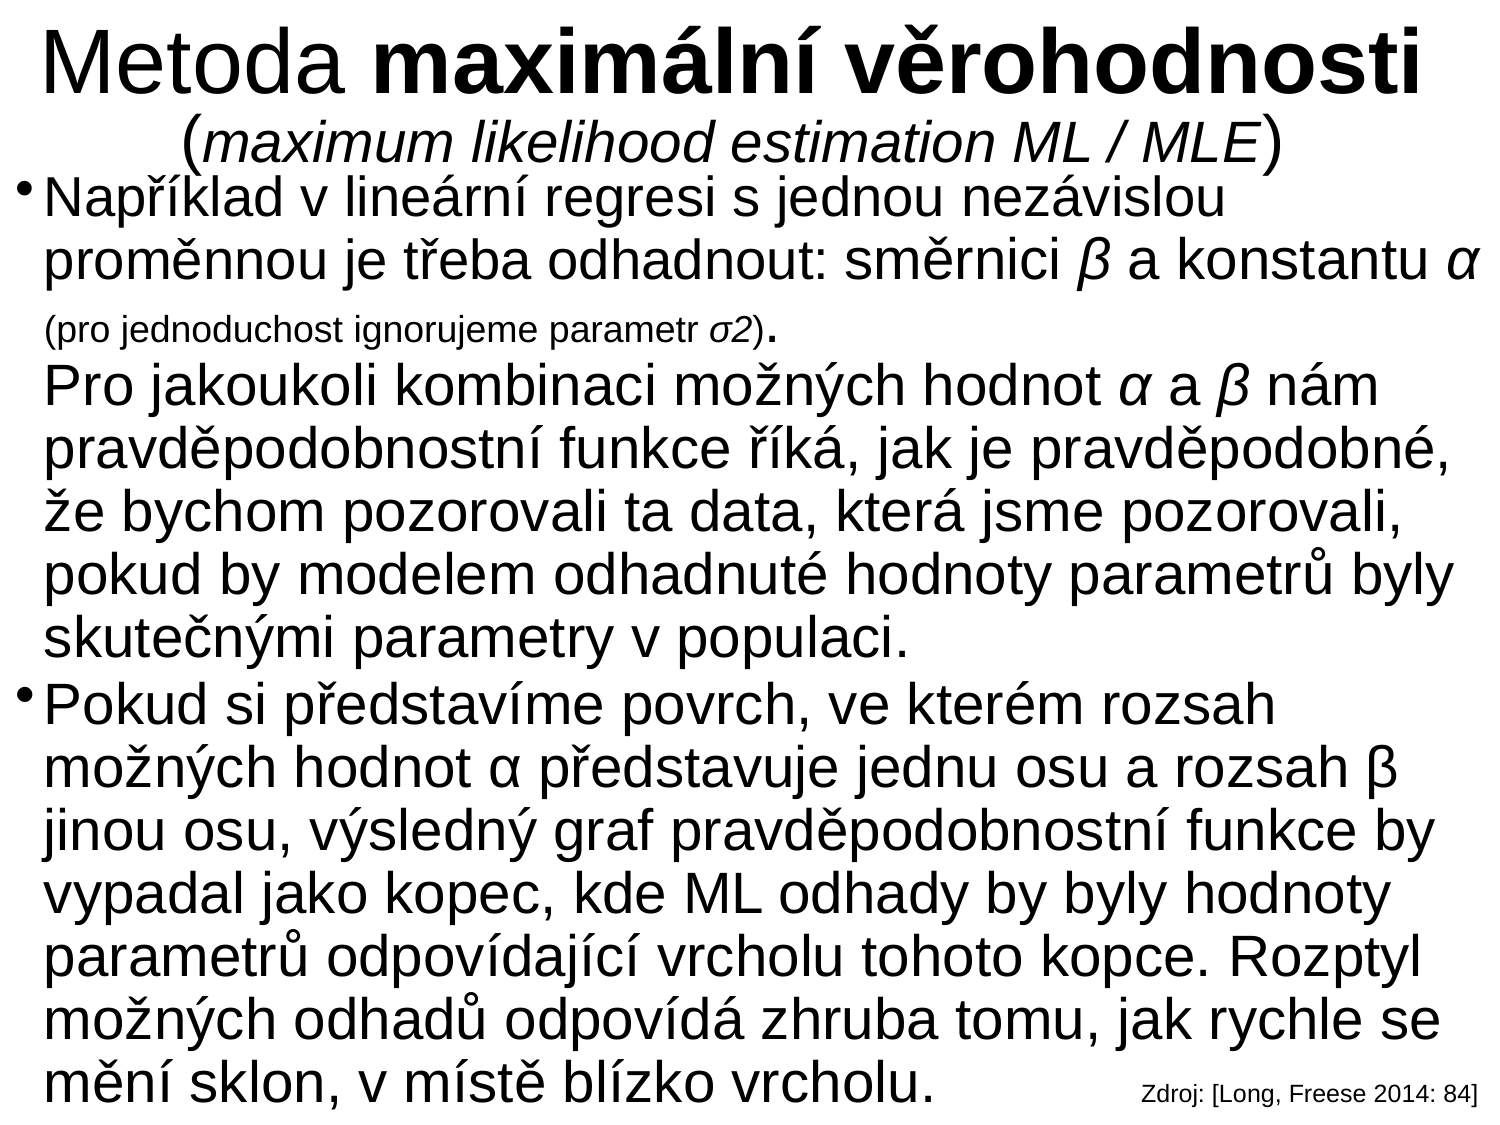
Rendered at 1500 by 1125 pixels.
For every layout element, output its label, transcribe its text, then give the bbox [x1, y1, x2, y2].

text_box Zdroj: [Long, Freese 2014: 84] [1126, 1069, 1500, 1115]
title Metoda maximální věrohodnosti (maximum likelihood estimation ML / MLE) [0, 5, 1465, 193]
list Například v lineární regresi s jednou nezávislou proměnnou je třeba odhadnout: směrnici β a konstantu α (pro jednoduchost ignorujeme parametr σ2). Pro jakoukoli kombinaci možných hodnot α a β nám pravděpodobnostní funkce říká, jak je pravděpodobné, že bychom pozorovali ta data, která jsme pozorovali, pokud by modelem odhadnuté hodnoty parametrů byly skutečnými parametry v populaci. Pokud si představíme povrch, ve kterém rozsah možných hodnot α představuje jednu osu a rozsah β jinou osu, výsledný graf pravděpodobnostní funkce by vypadal jako kopec, kde ML odhady by byly hodnoty parametrů odpovídající vrcholu tohoto kopce. Rozptyl možných odhadů odpovídá zhruba tomu, jak rychle se mění sklon, v místě blízko vrcholu. [0, 160, 1496, 951]
